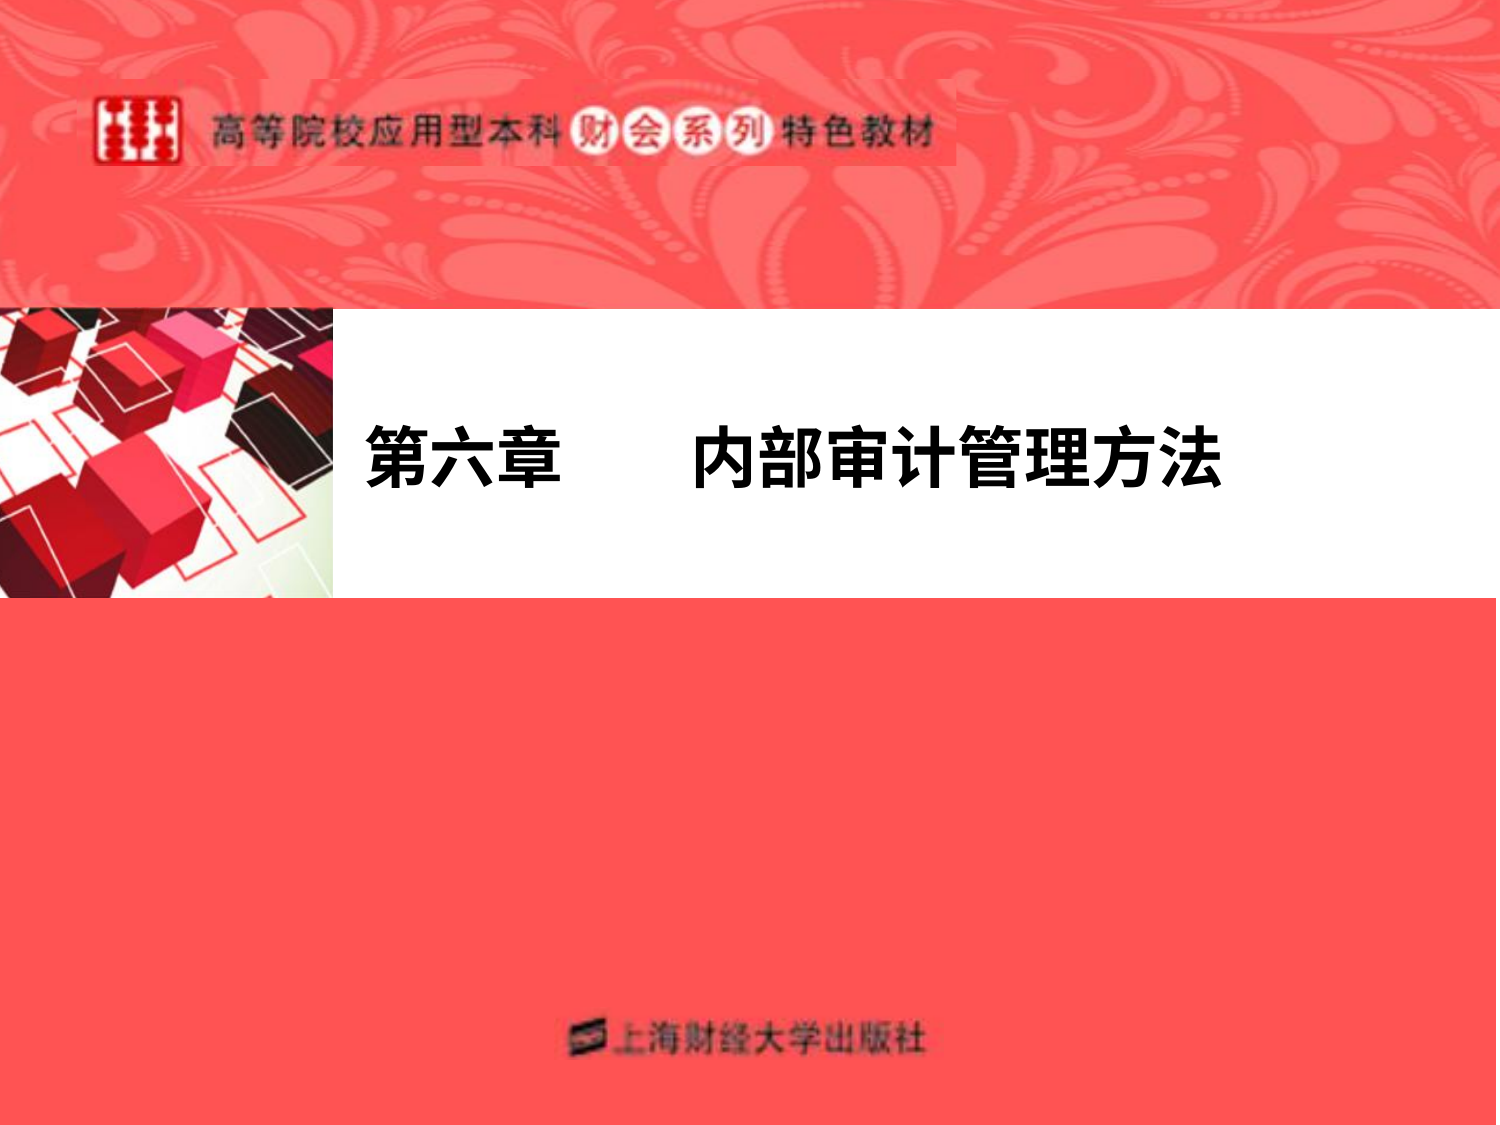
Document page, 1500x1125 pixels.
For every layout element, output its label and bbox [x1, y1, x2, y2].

text_box [0, 0, 1500, 1125]
